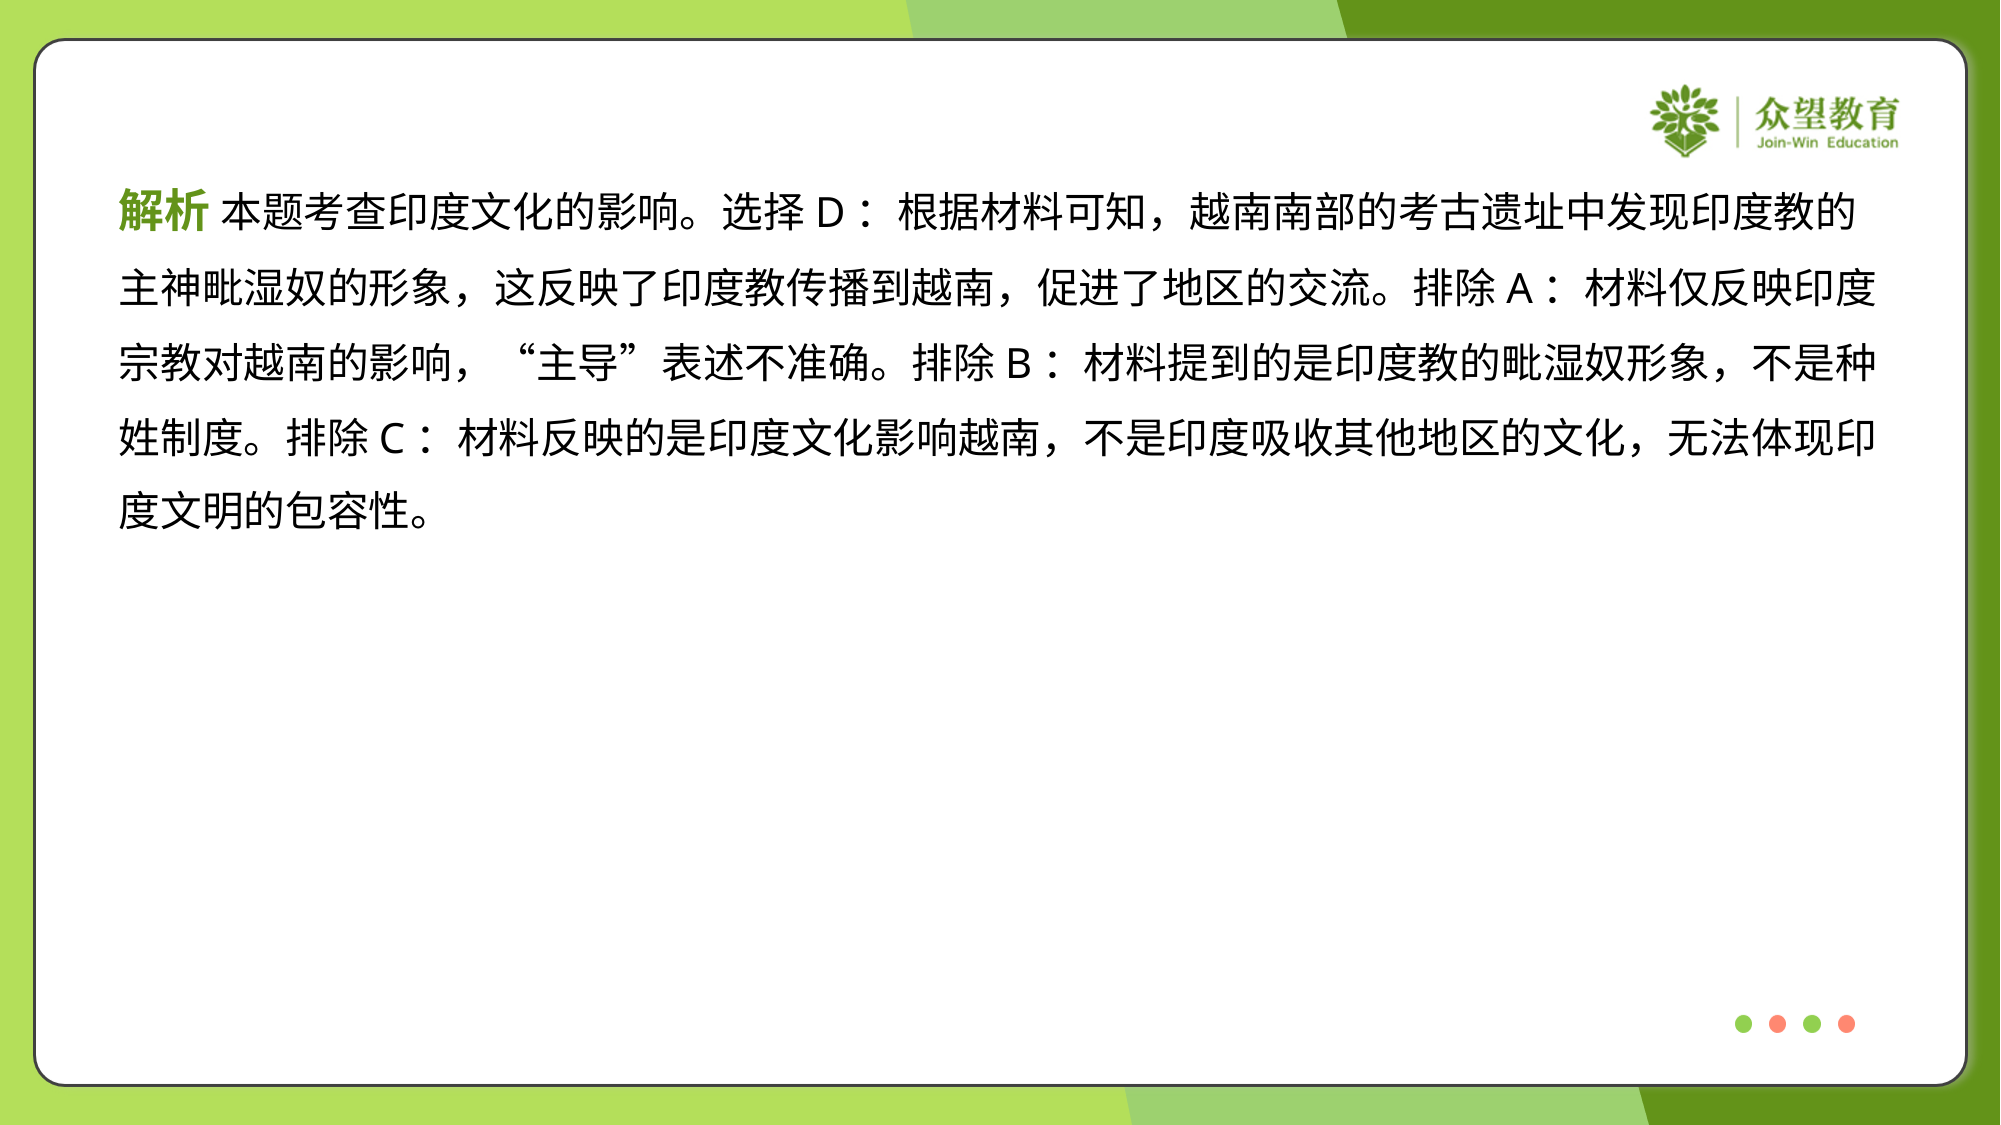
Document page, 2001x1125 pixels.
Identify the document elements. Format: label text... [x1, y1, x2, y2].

picture [0, 0, 2000, 1125]
text_box 解析 本题考查印度文化的影响。选择D：根据材料可知，越南南部的考古遗址中发现印度教的 主神毗湿奴的形象，这反映了印度教传播到越南，促进了地区的交流。排除A：材料仅反映印度 宗教对越南的影响，“主导”表述不准确。排除B：材料提到的是印度教的毗湿奴形象，不是种 姓制度。排除C：材料反映的是印度文化影响越南，不是印度吸收其他地区的文化，无法体现印 度文明的包容性。 [118, 159, 1883, 527]
